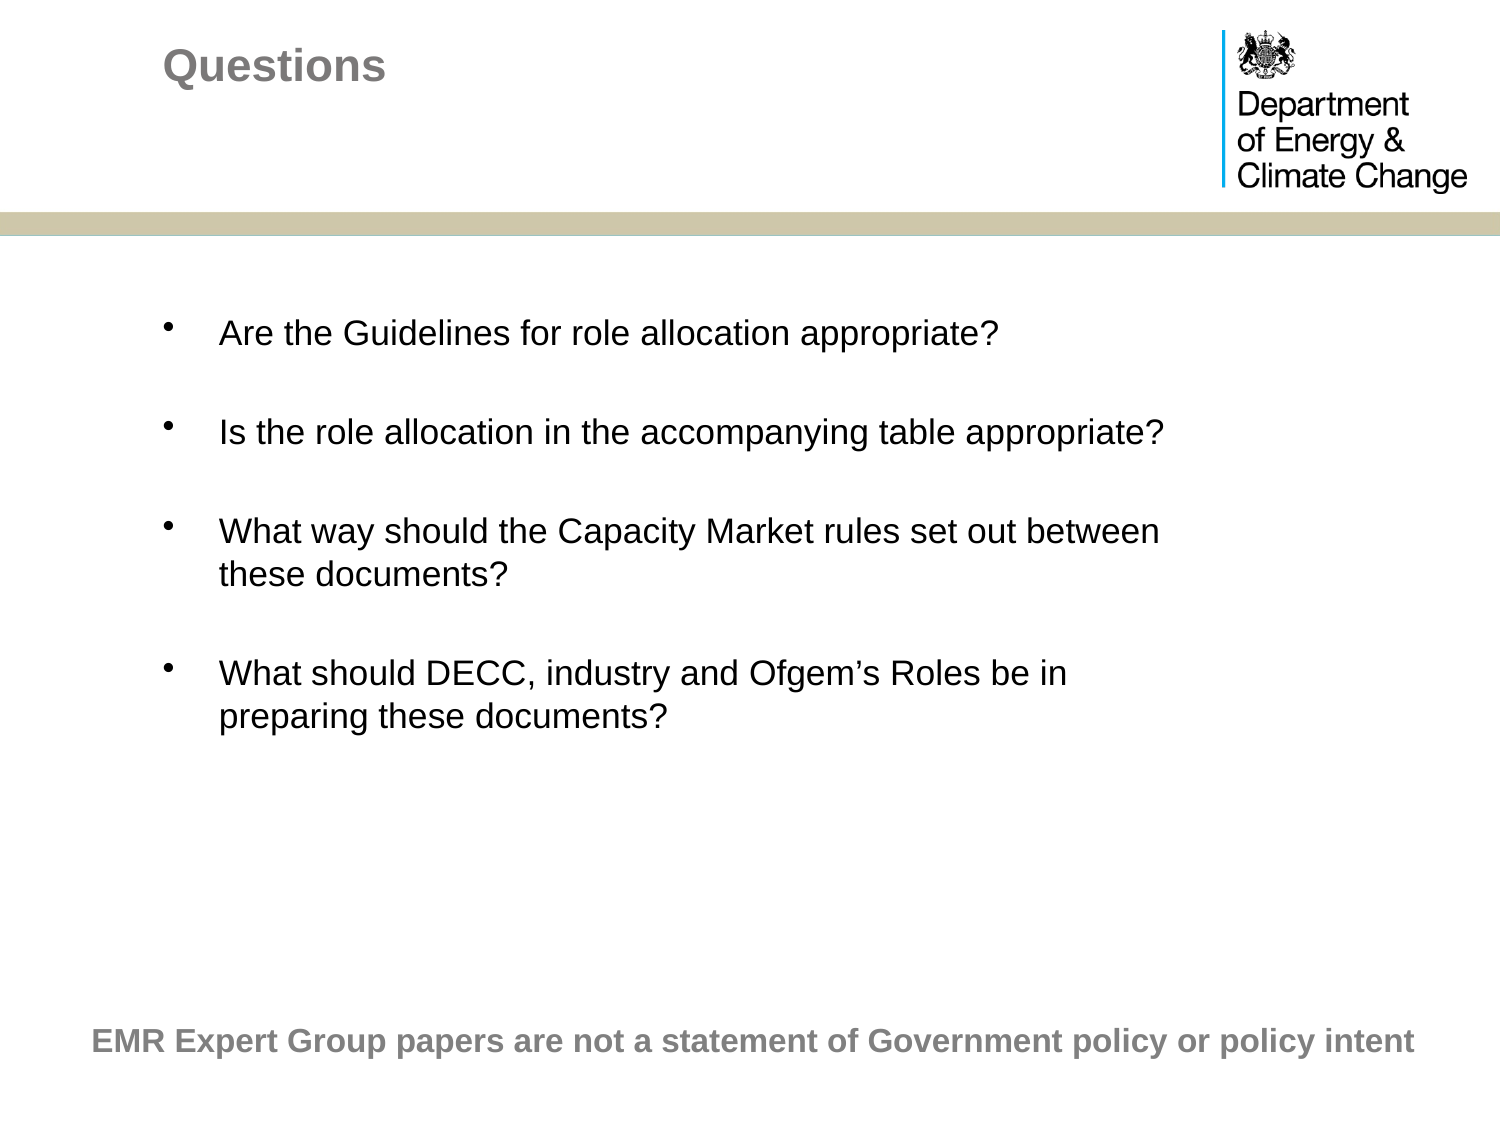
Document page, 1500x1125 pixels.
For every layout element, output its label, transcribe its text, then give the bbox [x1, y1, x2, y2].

title Questions [147, 27, 1034, 112]
picture [1222, 30, 1467, 194]
list Are the Guidelines for role allocation appropriate? Is the role allocation in the accompanying table appropriate? What way should the Capacity Market rules set out between these documents? What should DECC, industry and Ofgem’s Roles be in preparing these documents? [147, 302, 1234, 965]
text_box EMR Expert Group papers are not a statement of Government policy or policy intent [76, 1011, 1447, 1106]
picture [0, 208, 1500, 236]
